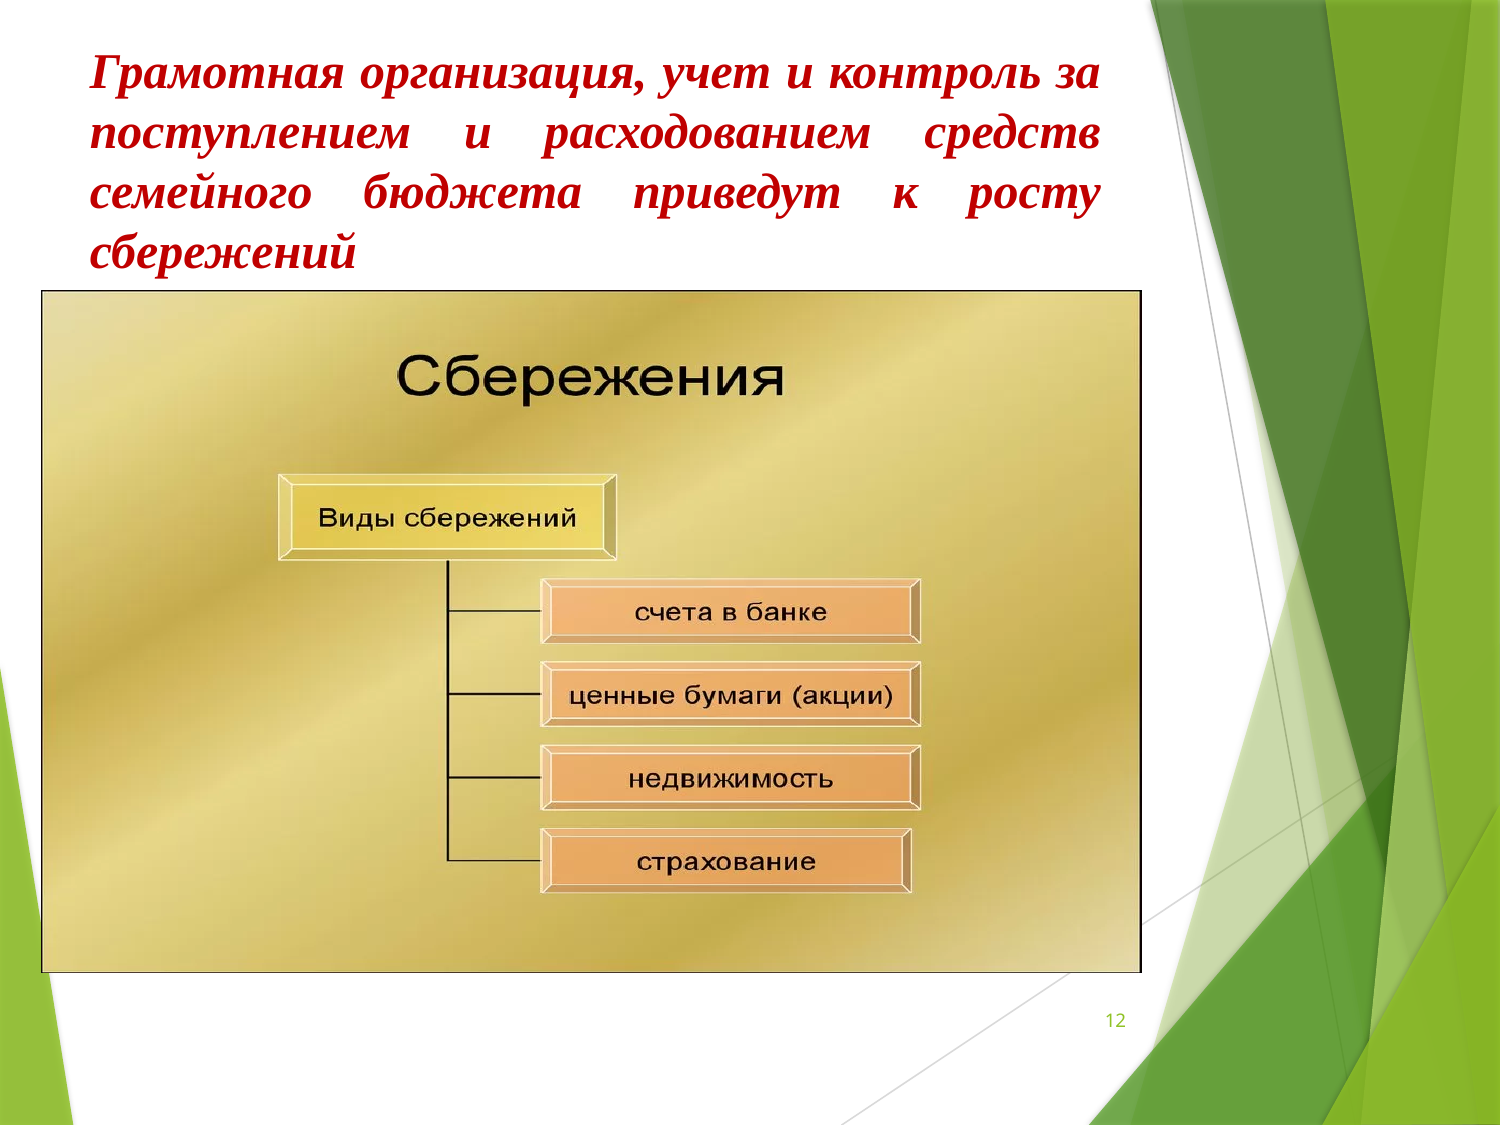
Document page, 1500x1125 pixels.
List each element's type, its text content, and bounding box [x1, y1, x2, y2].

slide_number 12 [1057, 991, 1142, 1051]
title Грамотная организация, учет и контроль за поступлением и расходованием средств семейного бюджета приведут к росту сбережений [74, 30, 1117, 248]
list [40, 290, 1142, 973]
